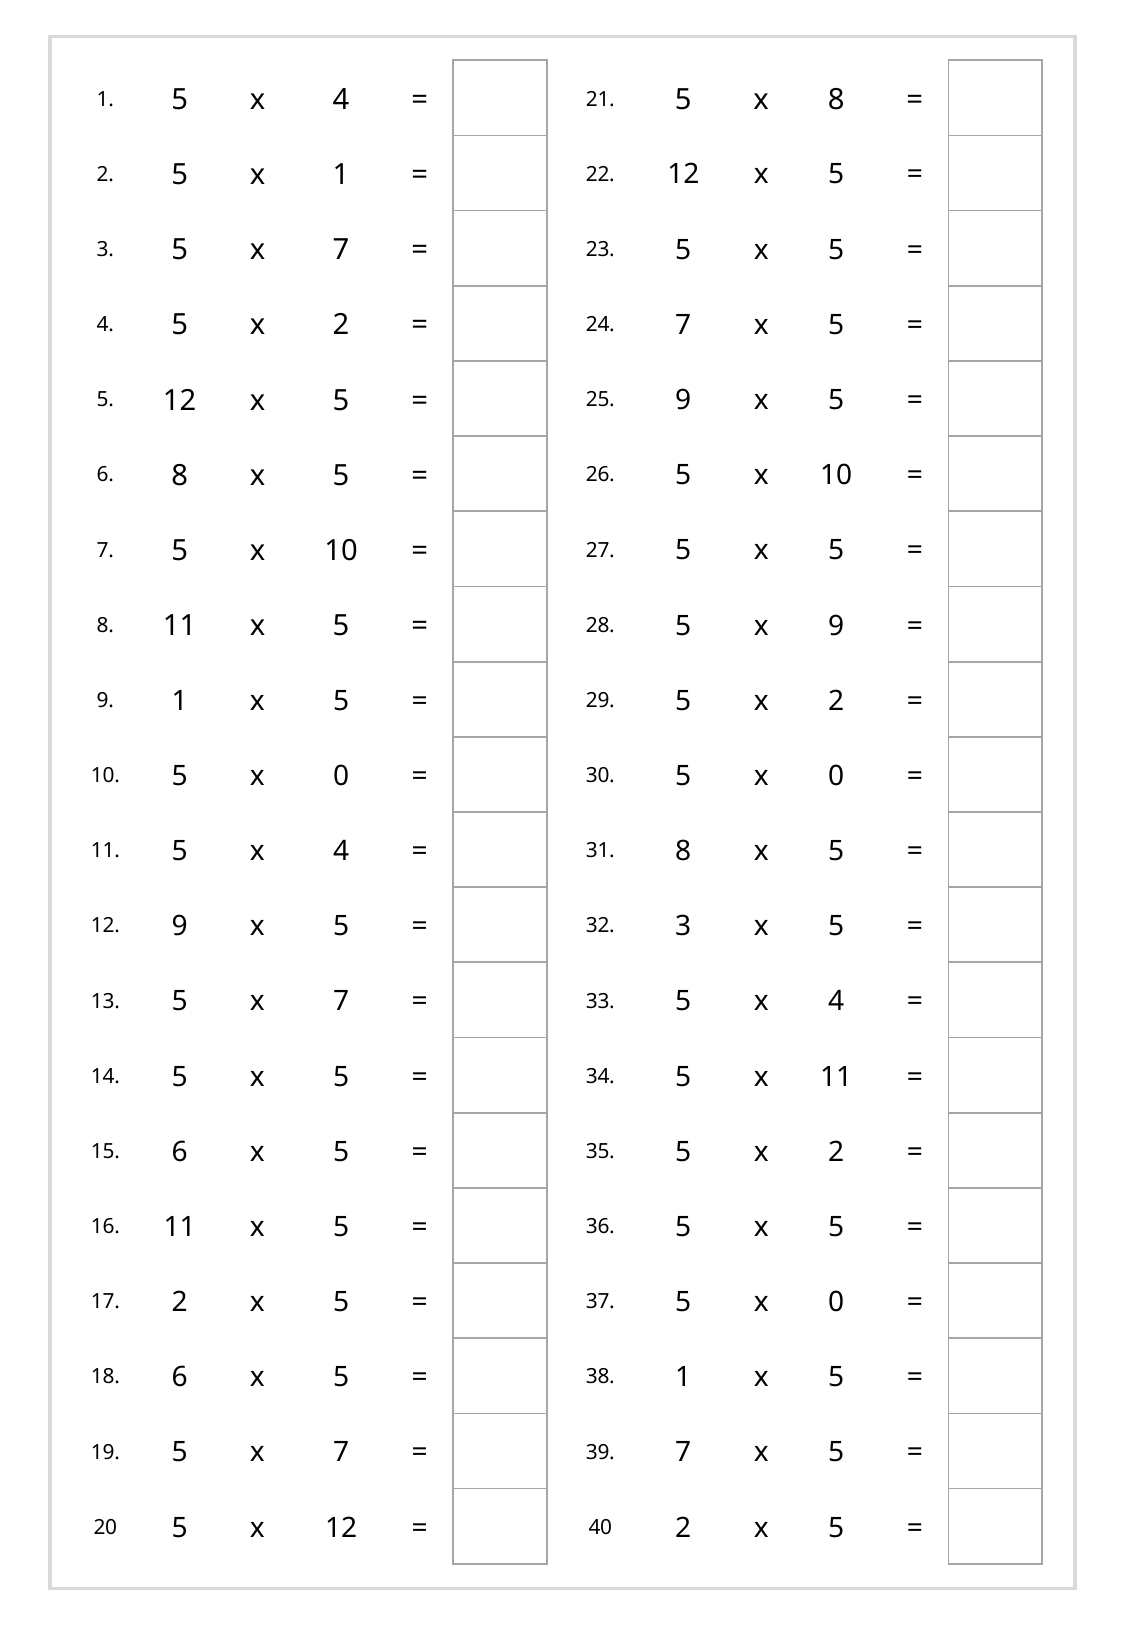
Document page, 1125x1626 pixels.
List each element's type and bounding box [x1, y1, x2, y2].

text_box [48, 35, 1077, 1590]
